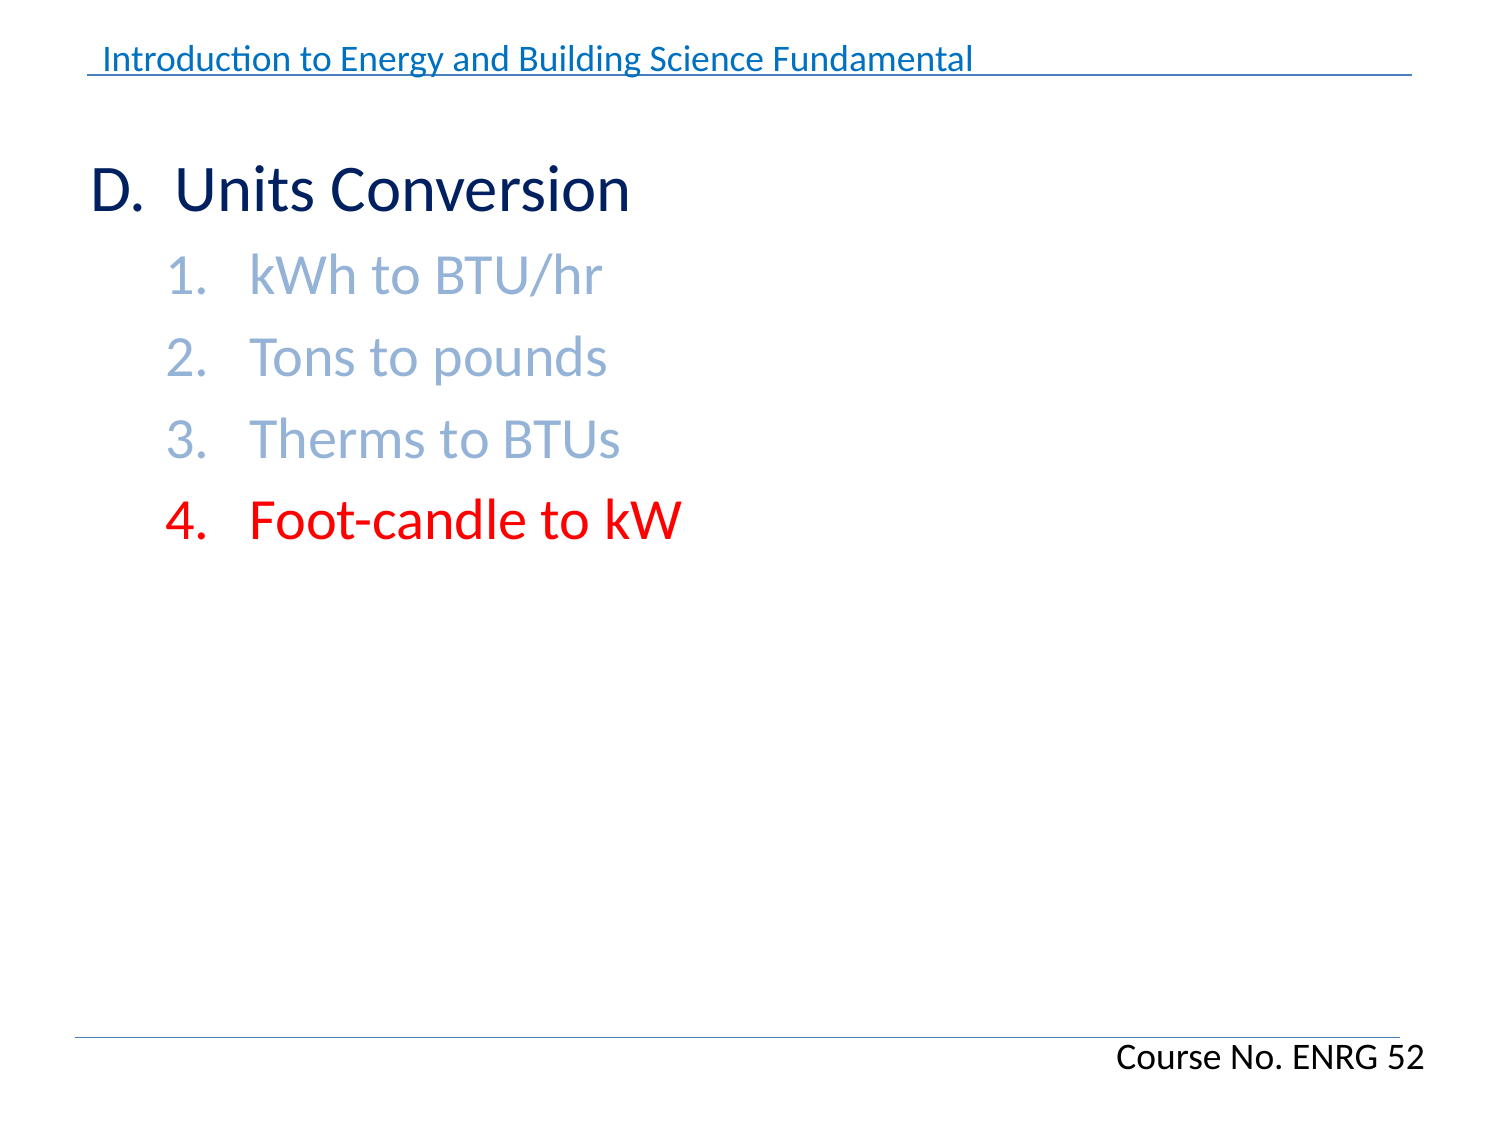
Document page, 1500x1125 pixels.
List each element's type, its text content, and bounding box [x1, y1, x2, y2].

list Units Conversion kWh to BTU/hr Tons to pounds Therms to BTUs Foot-candle to kW [75, 137, 1425, 1005]
